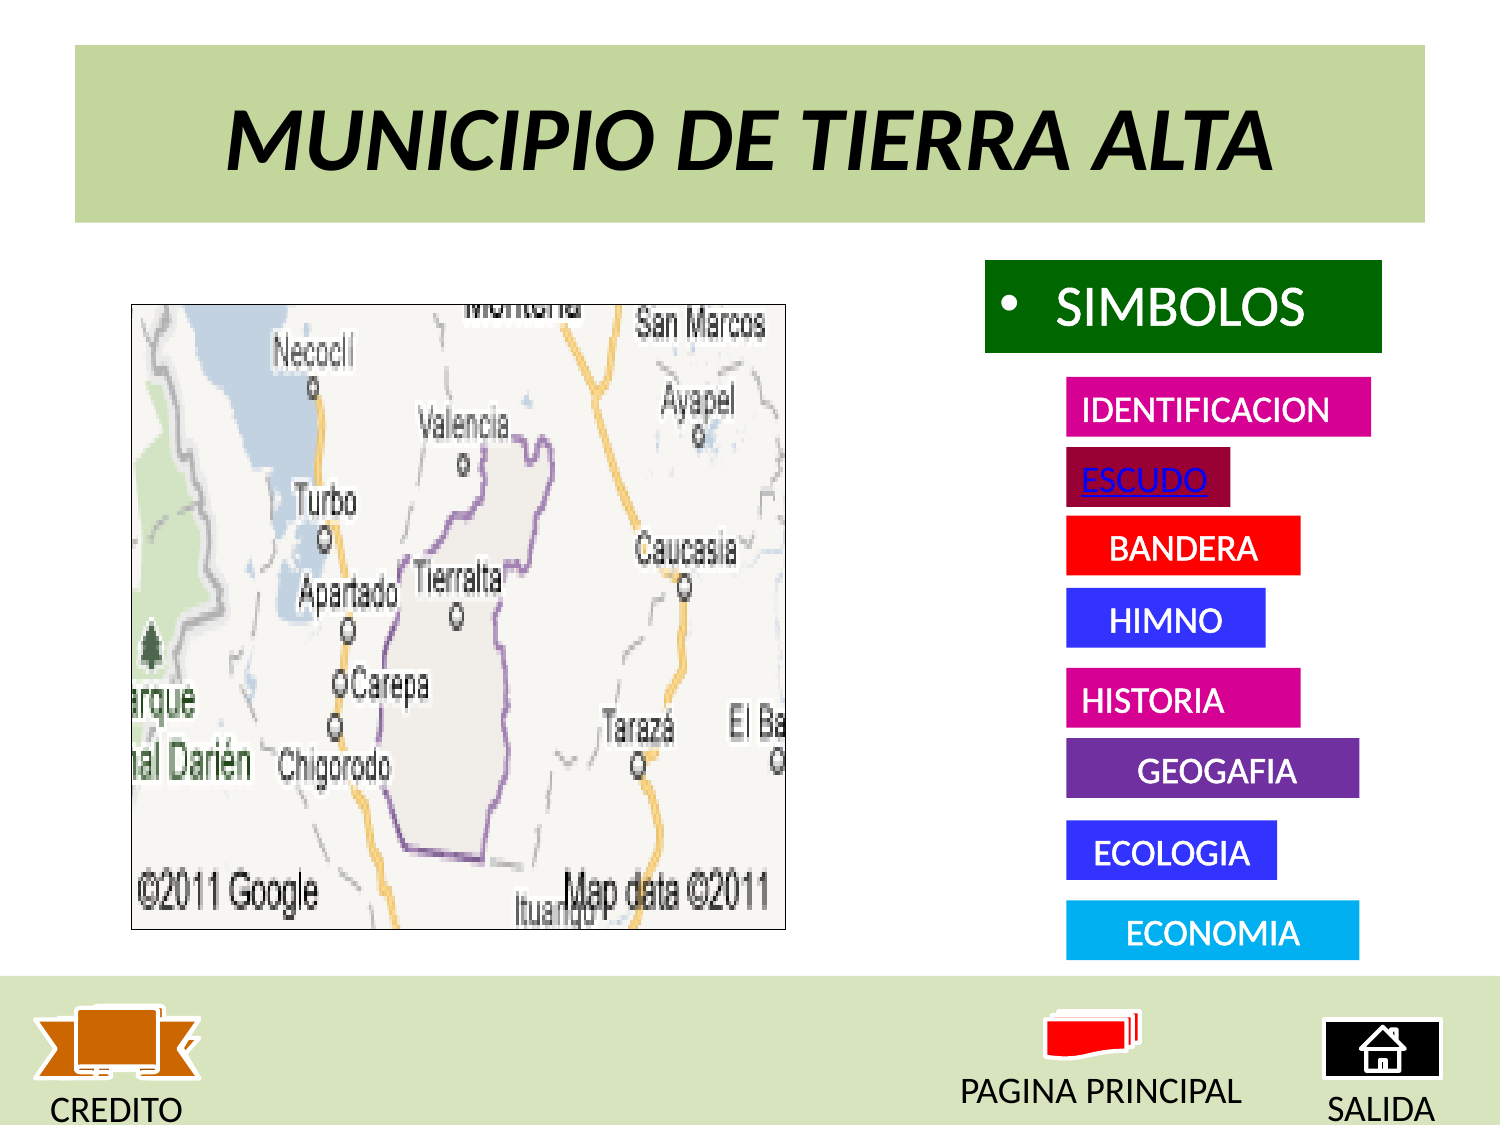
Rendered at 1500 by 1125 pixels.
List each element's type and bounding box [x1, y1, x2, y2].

text_box [1066, 738, 1360, 798]
text_box [1066, 376, 1372, 437]
text_box [1066, 820, 1278, 880]
text_box [1066, 900, 1360, 961]
text_box [1066, 515, 1301, 576]
text_box [1066, 667, 1301, 728]
text_box [1066, 587, 1266, 648]
text_box [1066, 447, 1231, 507]
text_box [984, 259, 1383, 354]
text_box [0, 974, 1500, 1125]
picture [131, 304, 786, 930]
title [75, 45, 1425, 223]
